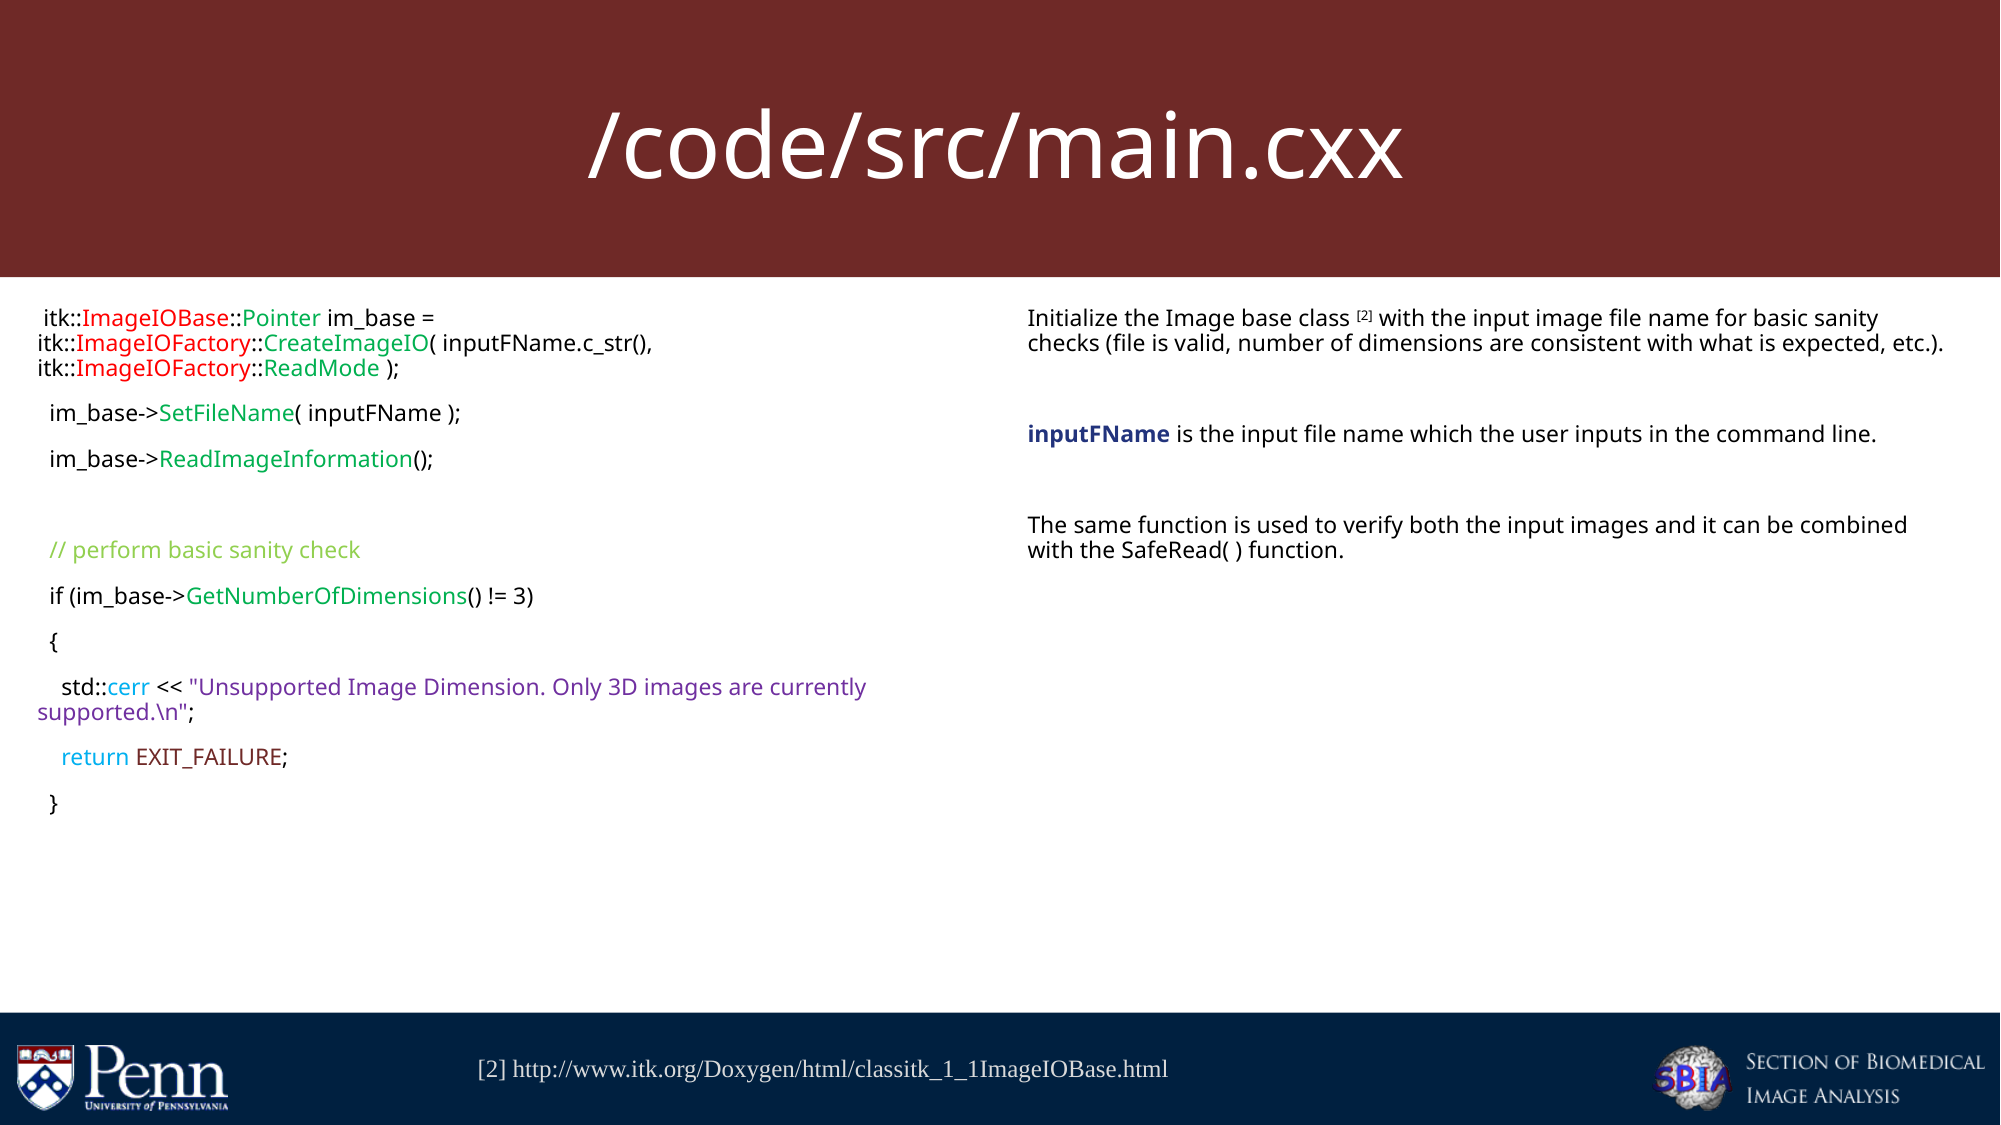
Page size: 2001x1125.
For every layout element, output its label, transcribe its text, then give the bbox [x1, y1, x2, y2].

title /code/src/main.cxx [22, 23, 1972, 275]
picture [1652, 1044, 1985, 1112]
list Initialize the Image base class [2] with the input image file name for basic sanity checks (file is valid, number of dimensions are consistent with what is expected, etc.). inputFName is the input file name which the user inputs in the command line. The same function is used to verify both the input images and it can be combined with the SafeRead( ) function. [1012, 299, 1971, 1014]
picture [17, 1045, 228, 1111]
footer [2] http://www.itk.org/Doxygen/html/classitk_1_1ImageIOBase.html [462, 1037, 1413, 1098]
list itk::ImageIOBase::Pointer im_base = itk::ImageIOFactory::CreateImageIO( inputFName.c_str(), itk::ImageIOFactory::ReadMode ); im_base->SetFileName( inputFName ); im_base->ReadImageInformation(); // perform basic sanity check if (im_base->GetNumberOfDimensions() != 3) { std::cerr << "Unsupported Image Dimension. Only 3D images are currently supported.\n"; return EXIT_FAILURE; } [22, 299, 988, 1014]
